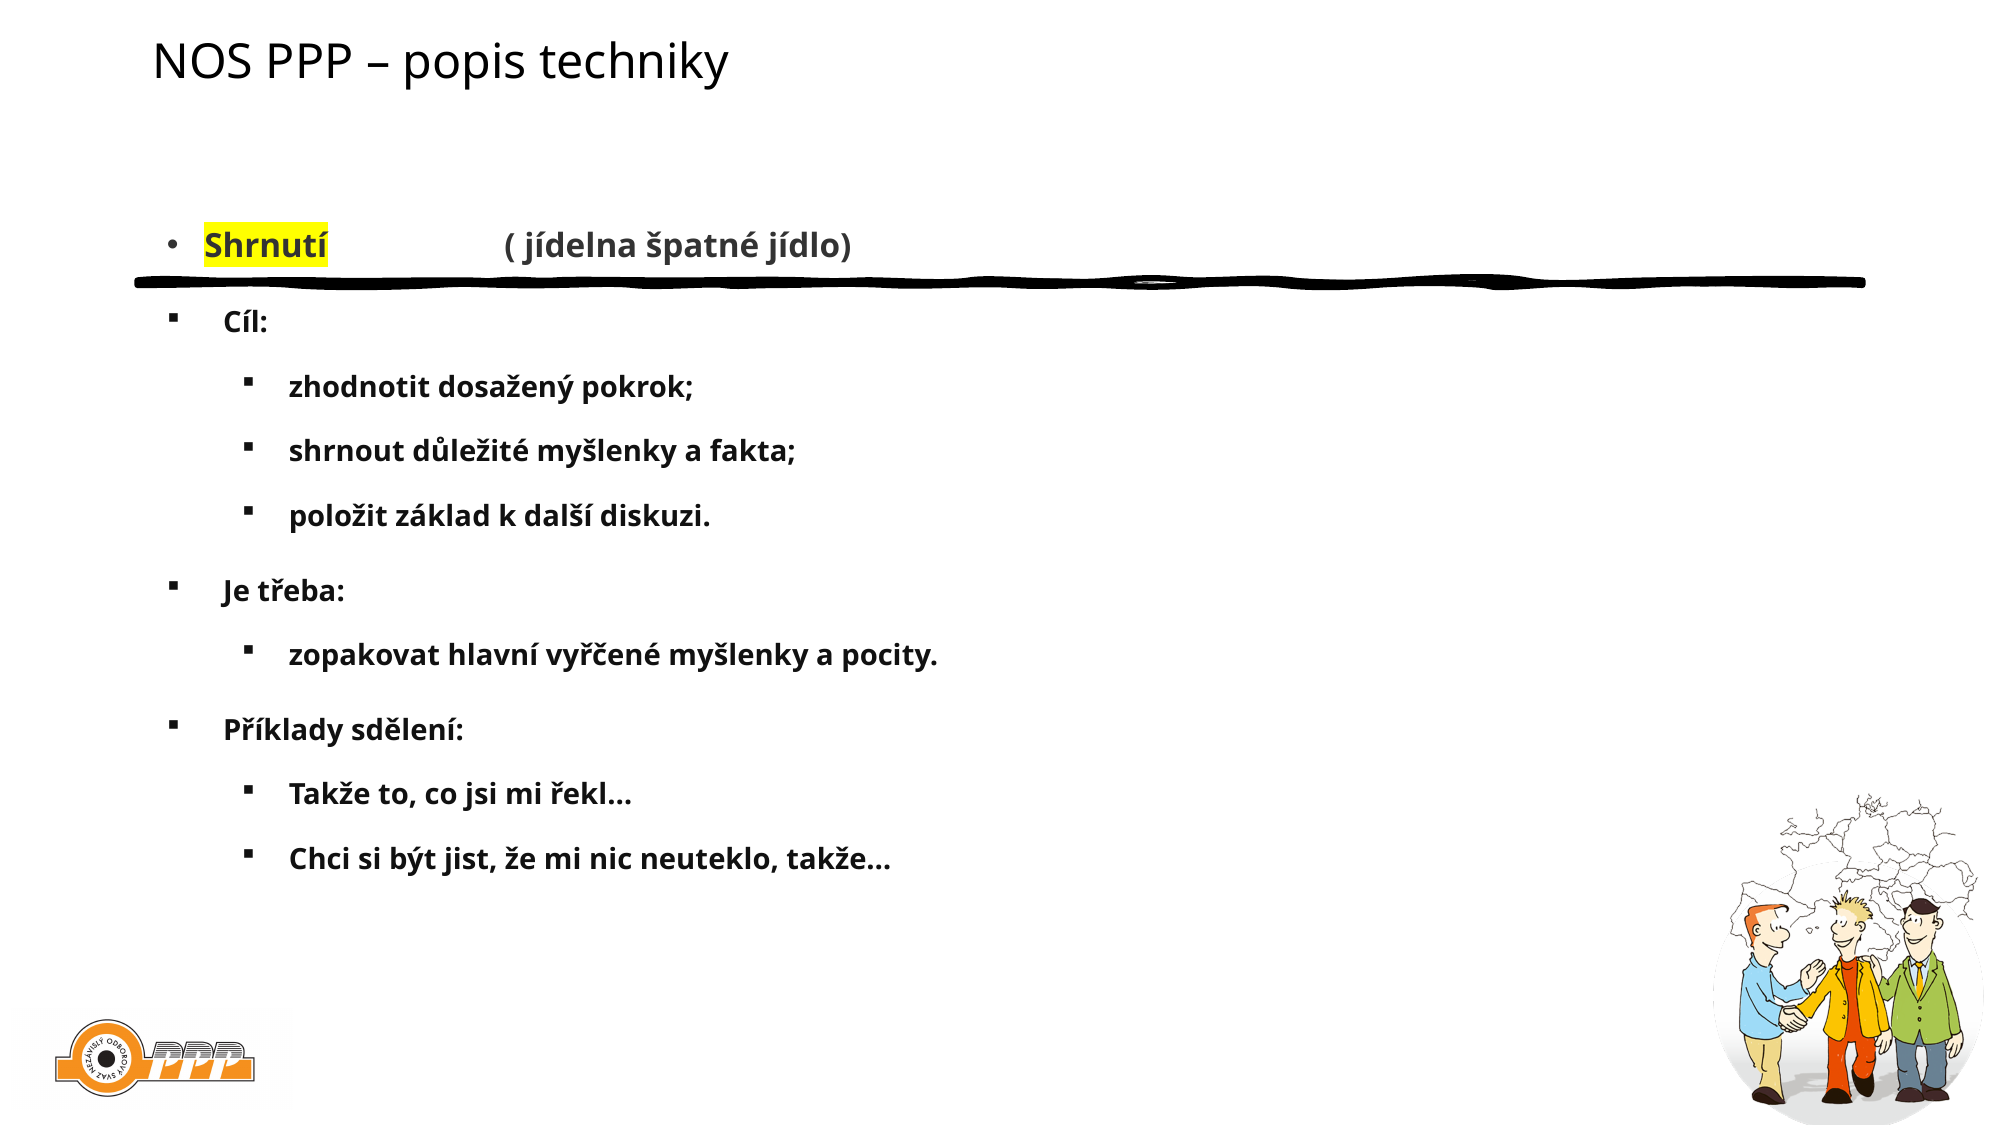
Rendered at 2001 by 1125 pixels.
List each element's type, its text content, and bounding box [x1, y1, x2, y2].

list Shrnutí ( jídelna špatné jídlo) Cíl: zhodnotit dosažený pokrok; shrnout důležité myšlenky a fakta; položit základ k další diskuzi. Je třeba: zopakovat hlavní vyřčené myšlenky a pocity. Příklady sdělení: Takže to, co jsi mi řekl… Chci si být jist, že mi nic neuteklo, takže… [151, 213, 1877, 1040]
picture [1707, 788, 1989, 1125]
picture [11, 1008, 293, 1110]
title NOS PPP – popis techniky [137, 22, 1747, 97]
